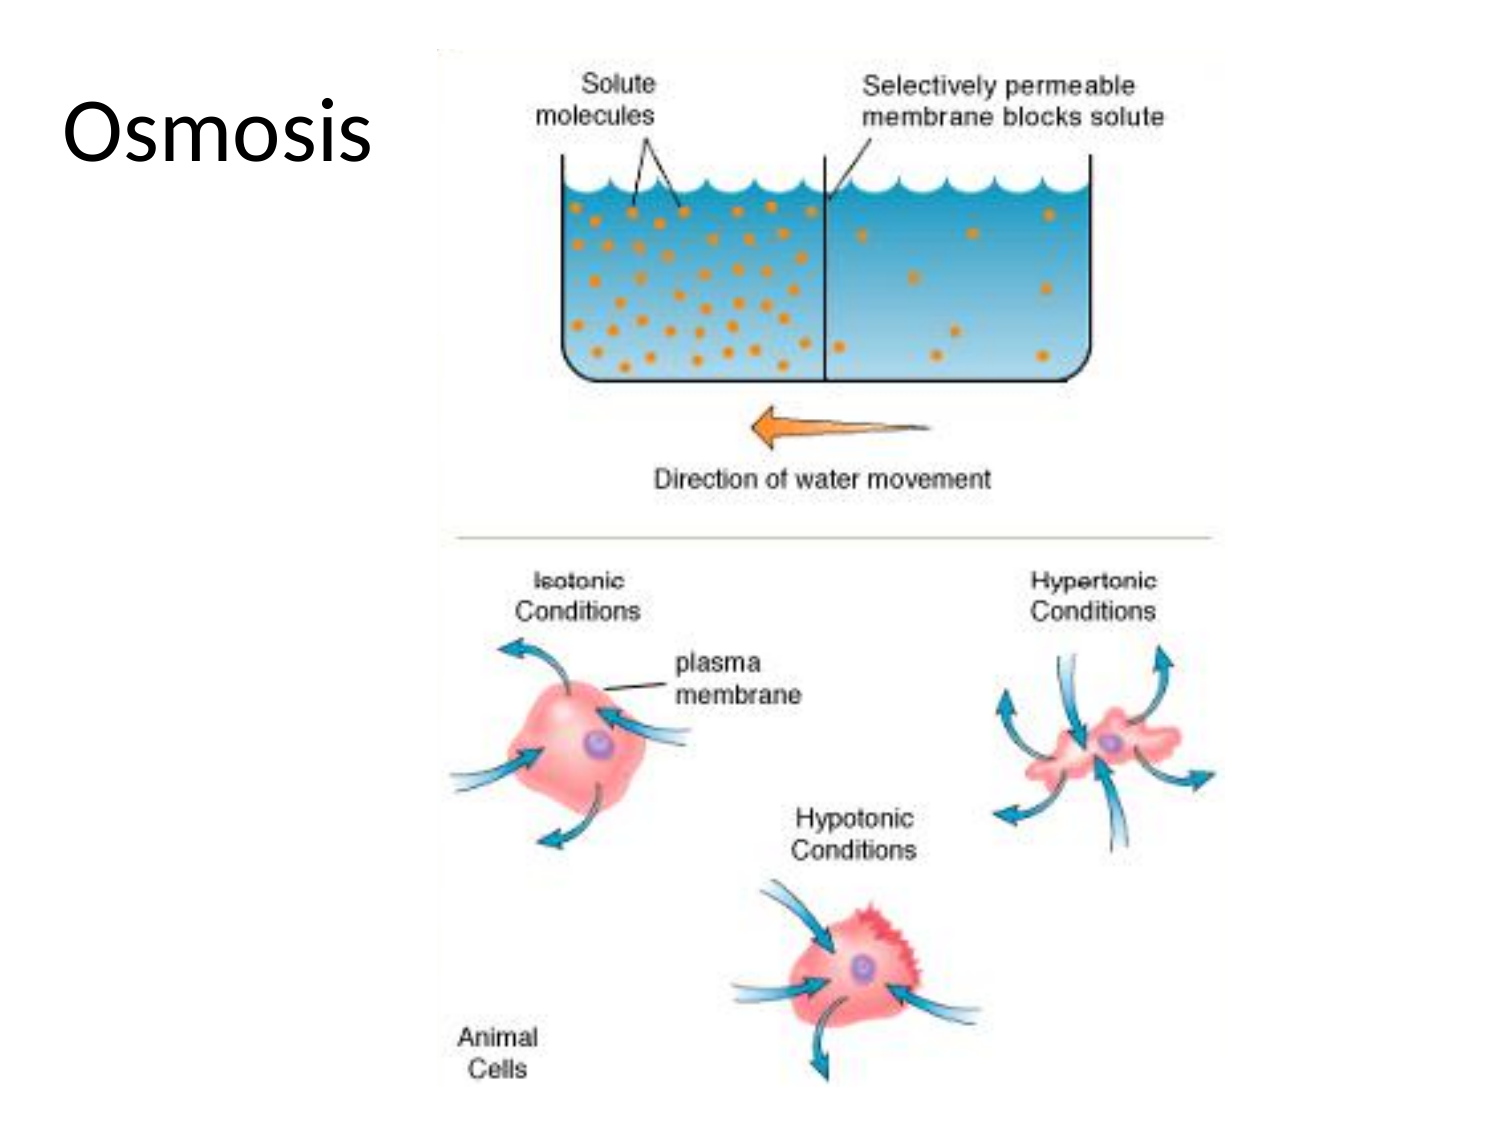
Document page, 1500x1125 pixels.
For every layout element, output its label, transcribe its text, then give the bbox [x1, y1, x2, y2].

title Osmosis [0, 50, 435, 200]
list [437, 49, 1225, 1087]
